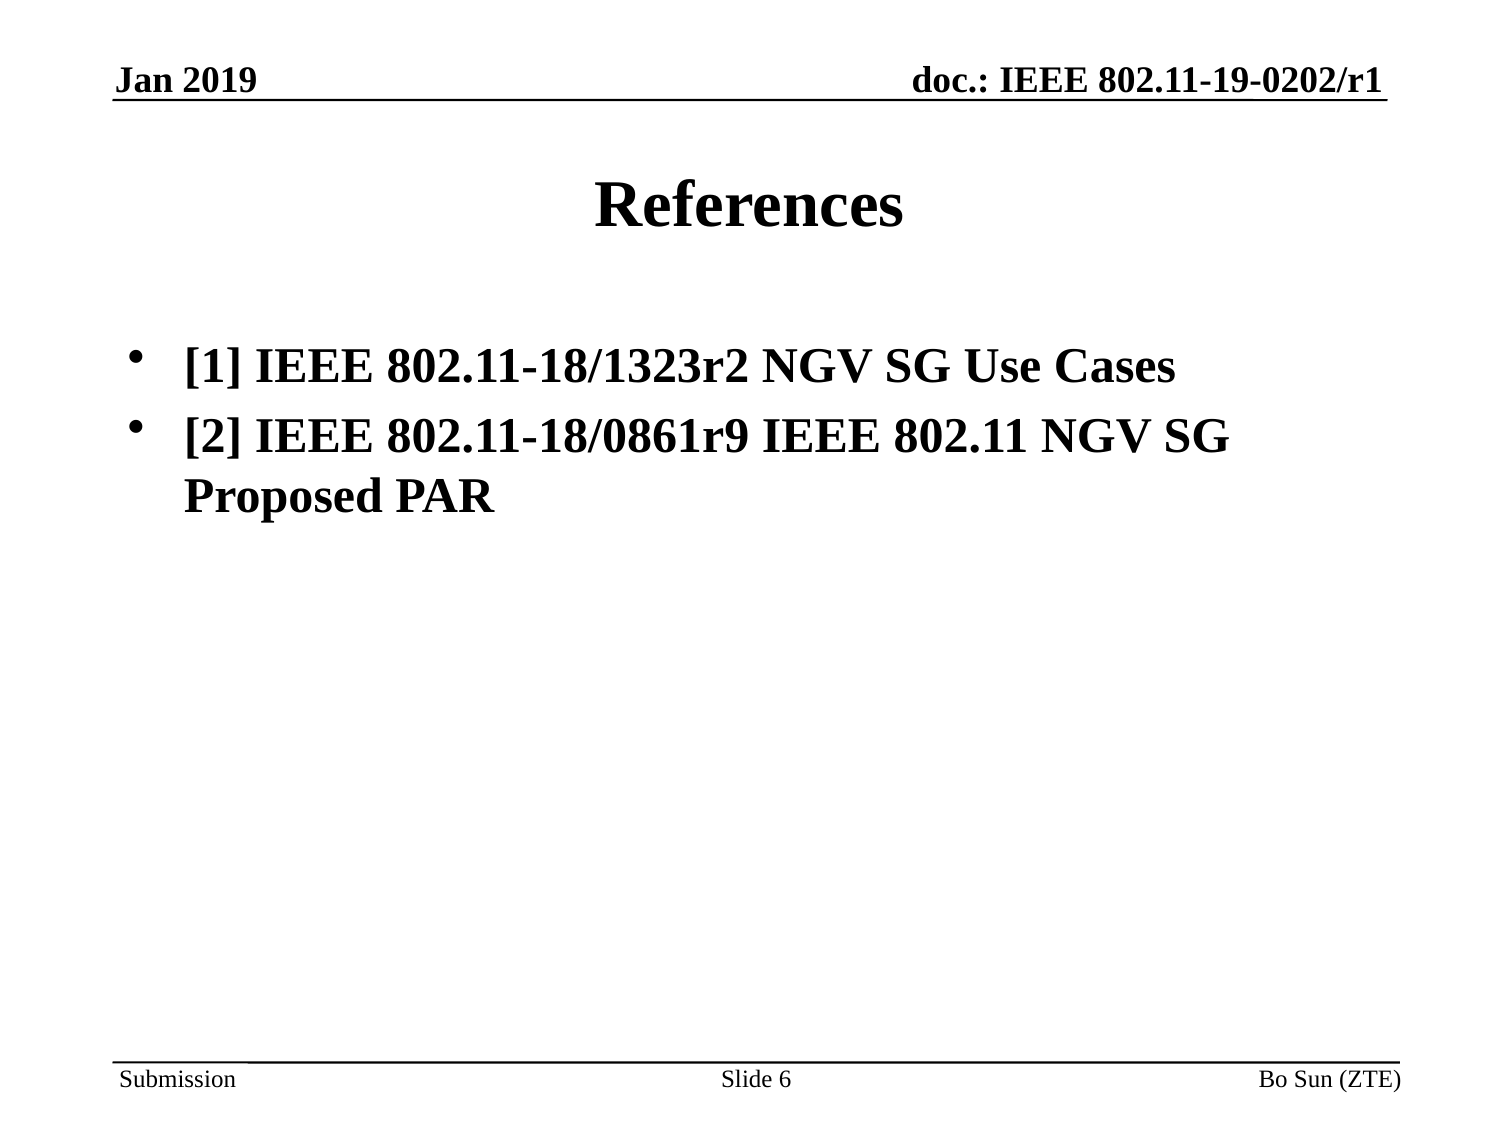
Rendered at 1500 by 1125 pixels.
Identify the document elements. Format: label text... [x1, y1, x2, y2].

title References [112, 112, 1388, 288]
slide_number Slide 6 [712, 1062, 800, 1093]
footer Bo Sun (ZTE) [1256, 1062, 1402, 1093]
list [1] IEEE 802.11-18/1323r2 NGV SG Use Cases [2] IEEE 802.11-18/0861r9 IEEE 802.11 NGV SG Proposed PAR [112, 324, 1388, 1000]
